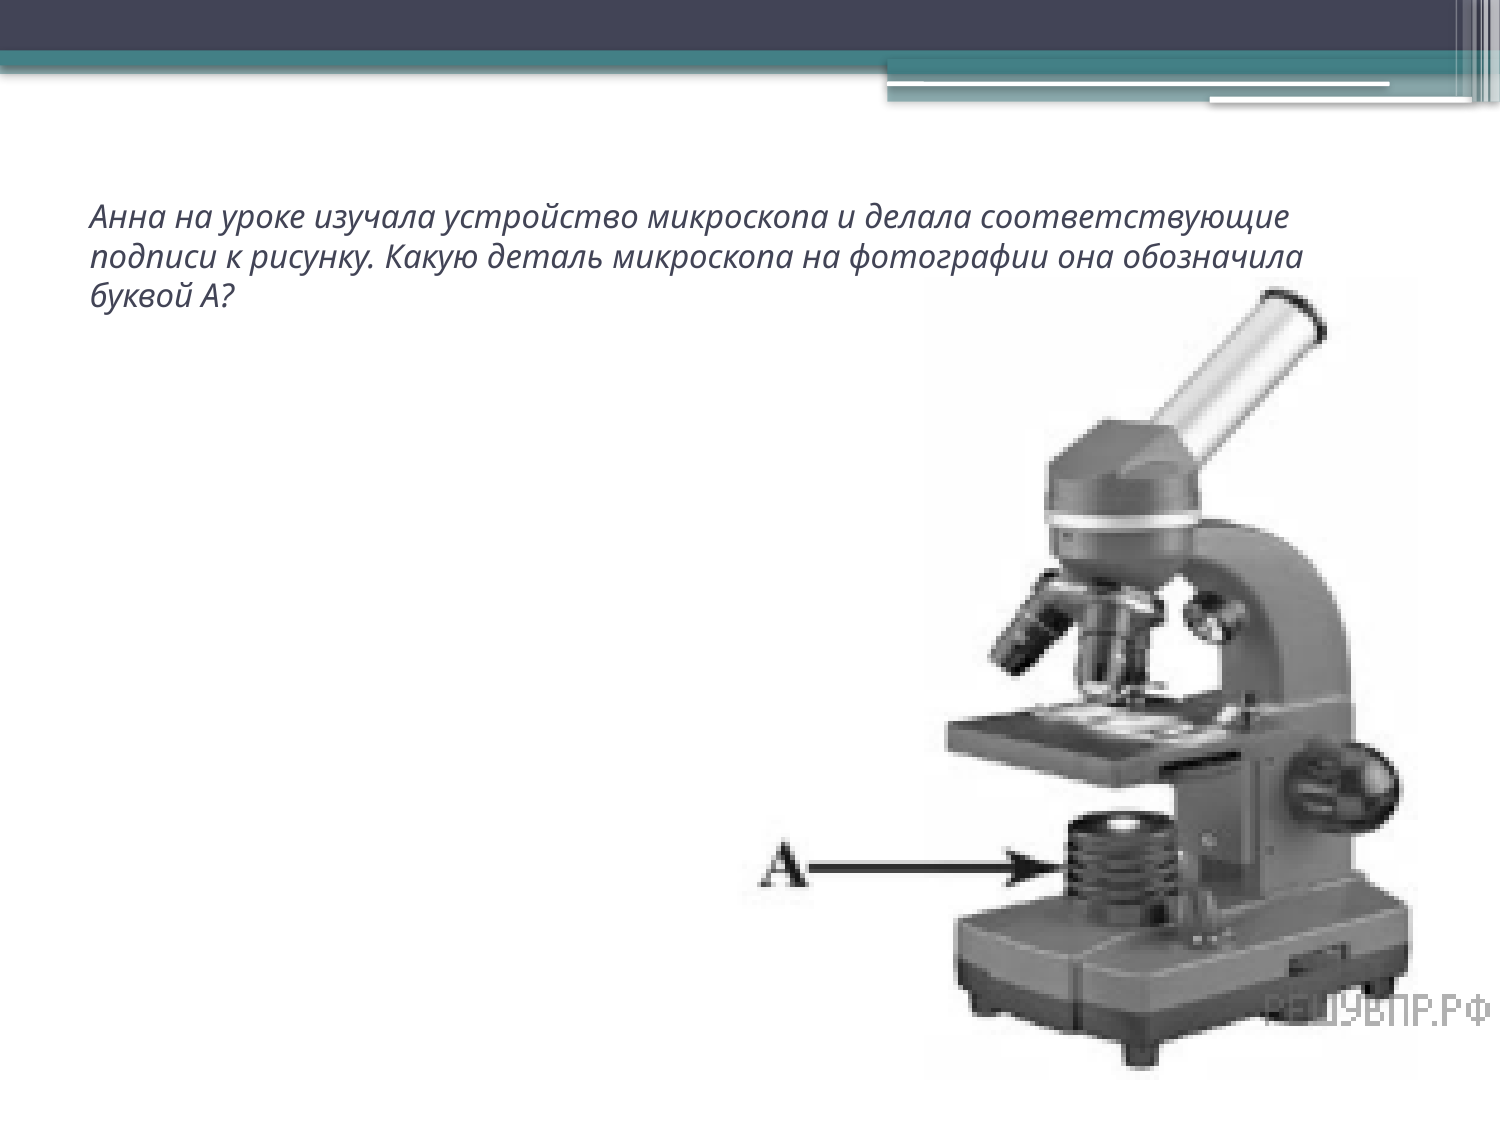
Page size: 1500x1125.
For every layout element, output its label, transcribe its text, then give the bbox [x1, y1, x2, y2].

picture [714, 255, 1500, 1125]
title Анна на уроке изучала устройство микроскопа и делала соответствующие подписи к рисунку. Какую деталь микроскопа на фотографии она обозначила буквой А? [75, 187, 1425, 363]
